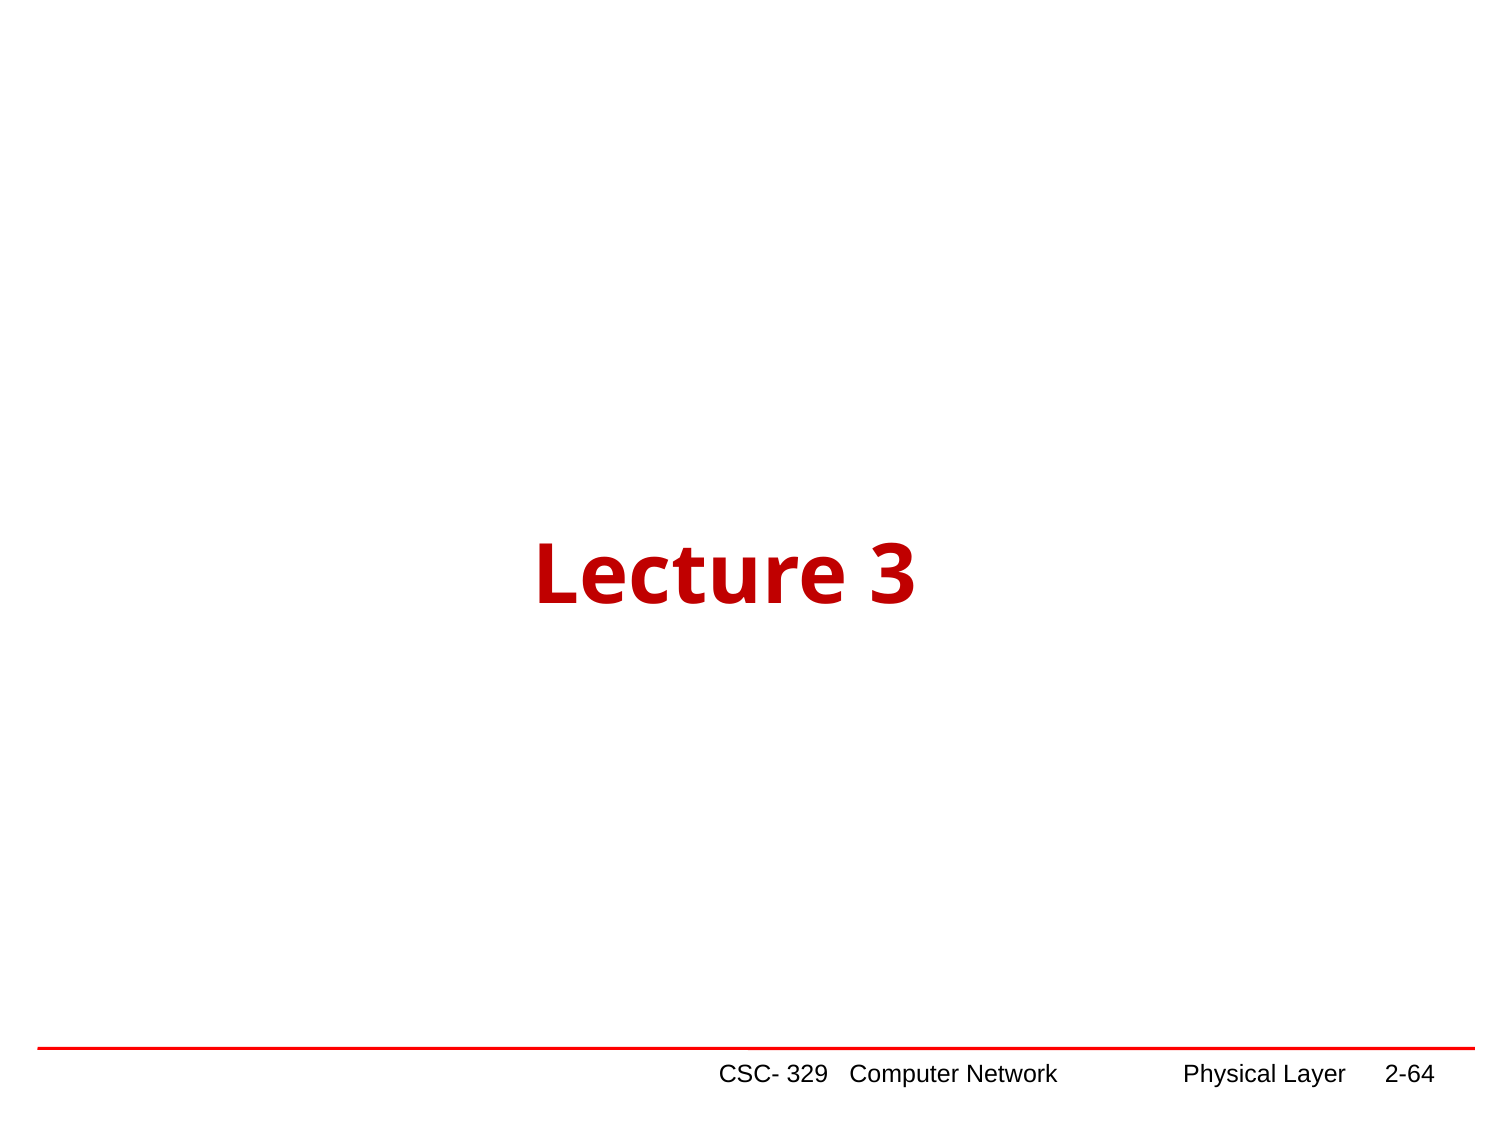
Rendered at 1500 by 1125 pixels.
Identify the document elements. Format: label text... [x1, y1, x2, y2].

list Lecture 3 [87, 262, 1363, 1025]
slide_number 2-64 [1338, 1049, 1451, 1125]
footer CSC- 329 Computer Network Physical Layer [662, 1049, 1338, 1125]
